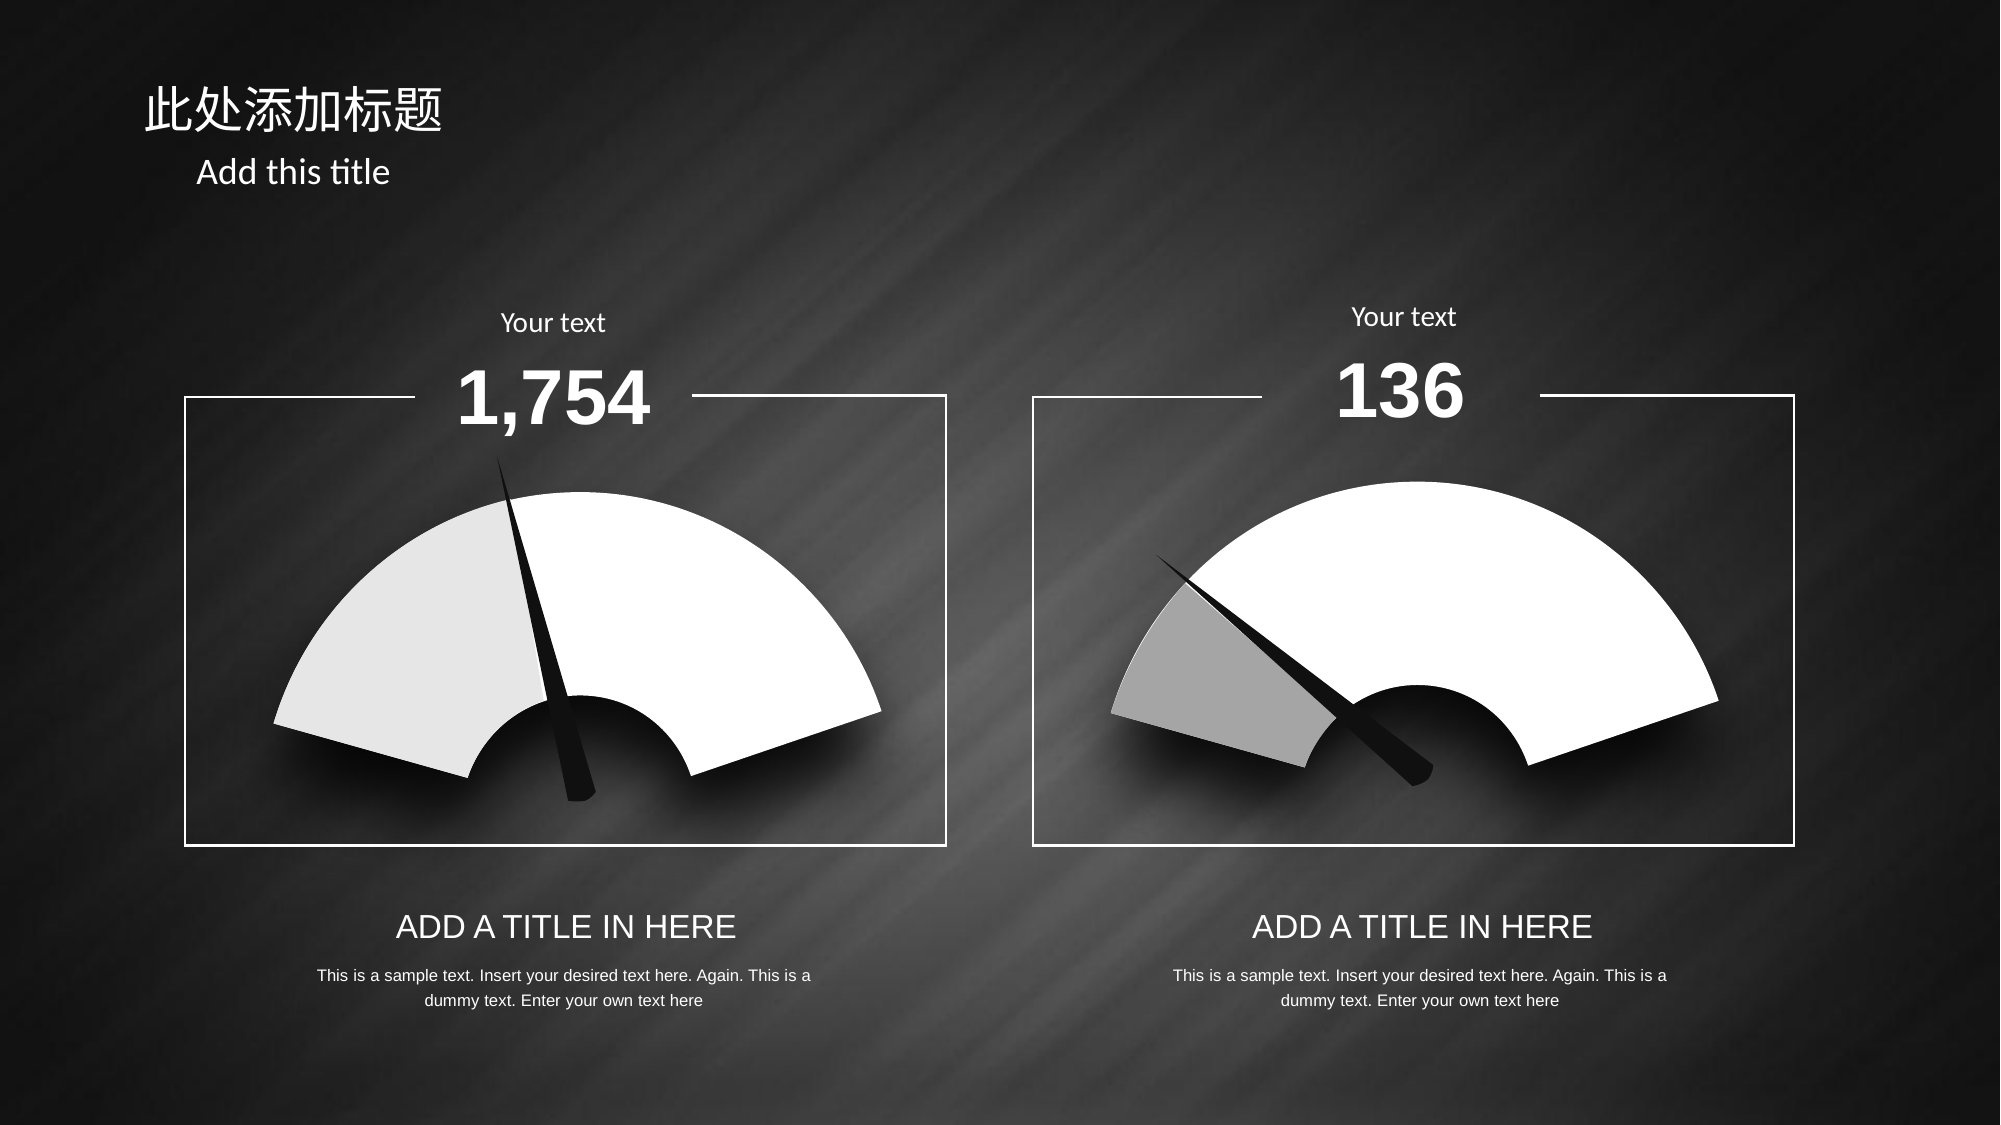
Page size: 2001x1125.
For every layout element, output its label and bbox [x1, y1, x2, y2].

picture [0, 0, 2000, 1125]
text_box [1144, 904, 1696, 1018]
text_box [288, 904, 840, 1018]
